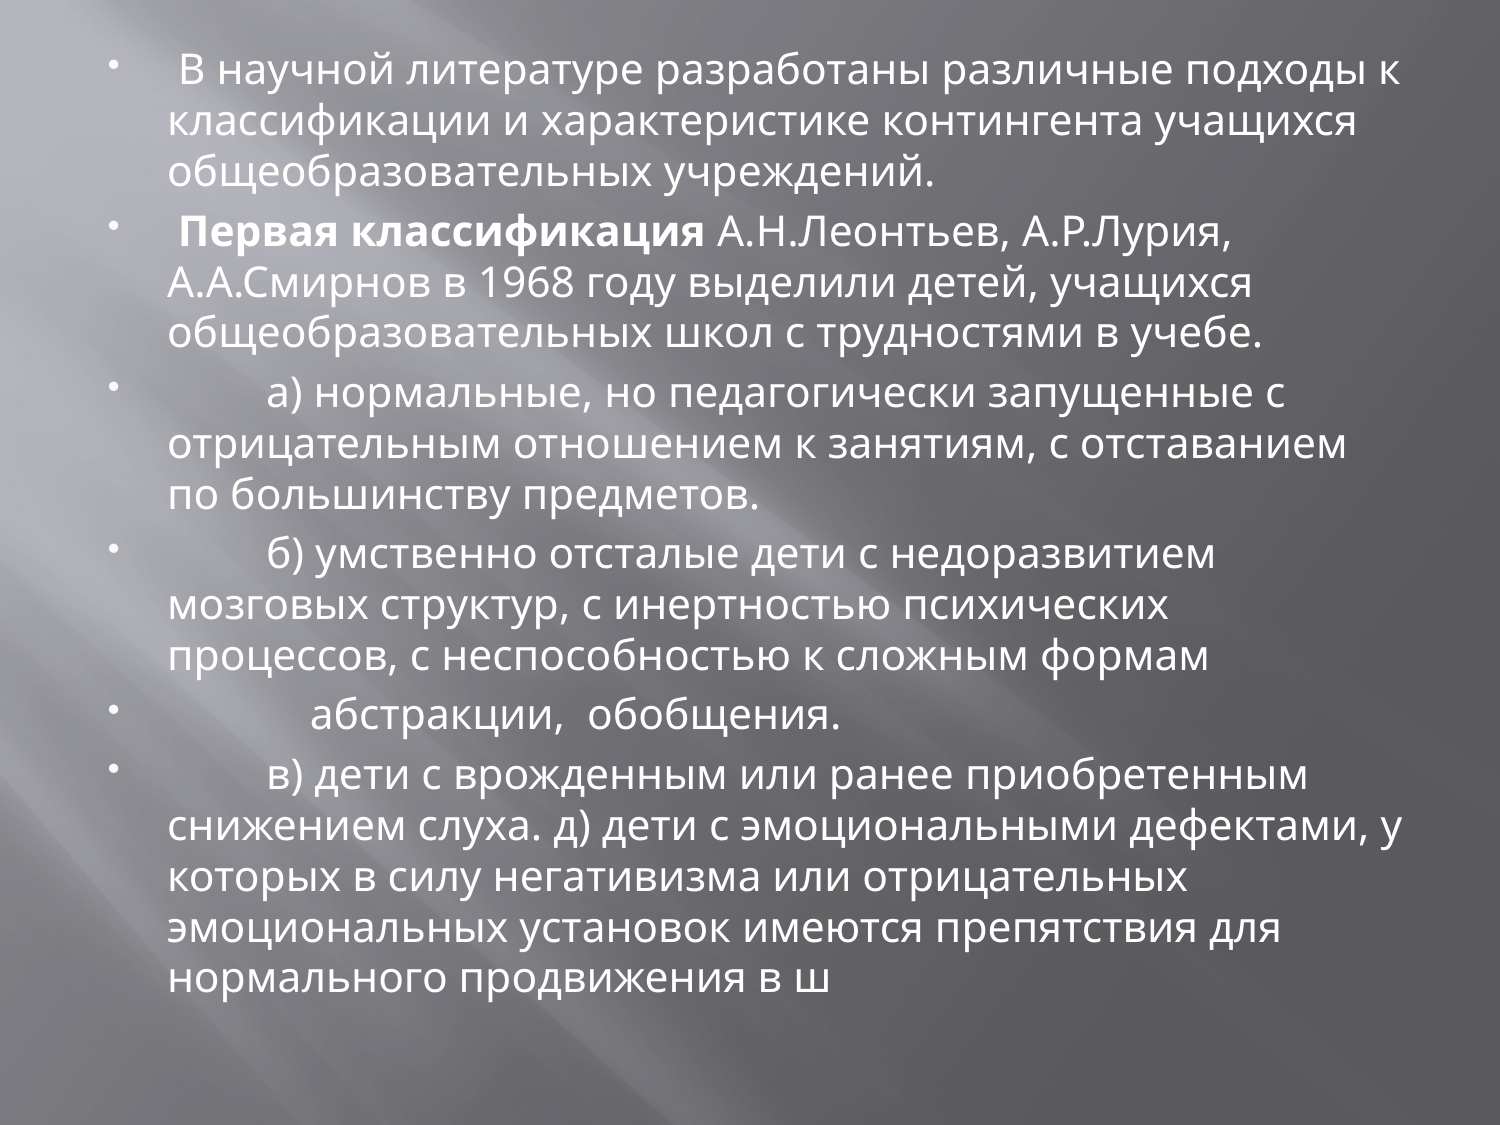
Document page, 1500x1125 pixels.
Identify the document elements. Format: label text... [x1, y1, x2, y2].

list В научной литературе разработаны различные подходы к классификации и характеристике контингента учащихся общеобразовательных учреждений. Первая классификация А.Н.Леонтьев, А.Р.Лурия, А.А.Смирнов в 1968 году выделили детей, учащихся общеобразовательных школ с трудностями в учебе. а) нормальные, но педагогически запущенные с отрицательным отношением к занятиям, с отставанием по большинству предметов. б) умственно отсталые дети с недоразвитием мозговых структур, с инертностью психических процессов, с неспособностью к сложным формам абстракции, обобщения. в) дети с врожденным или ранее приобретенным снижением слуха. д) дети с эмоциональными дефектами, у которых в силу негативизма или отрицательных эмоциональных установок имеются препятствия для нормального продвижения в ш [75, 35, 1425, 1035]
